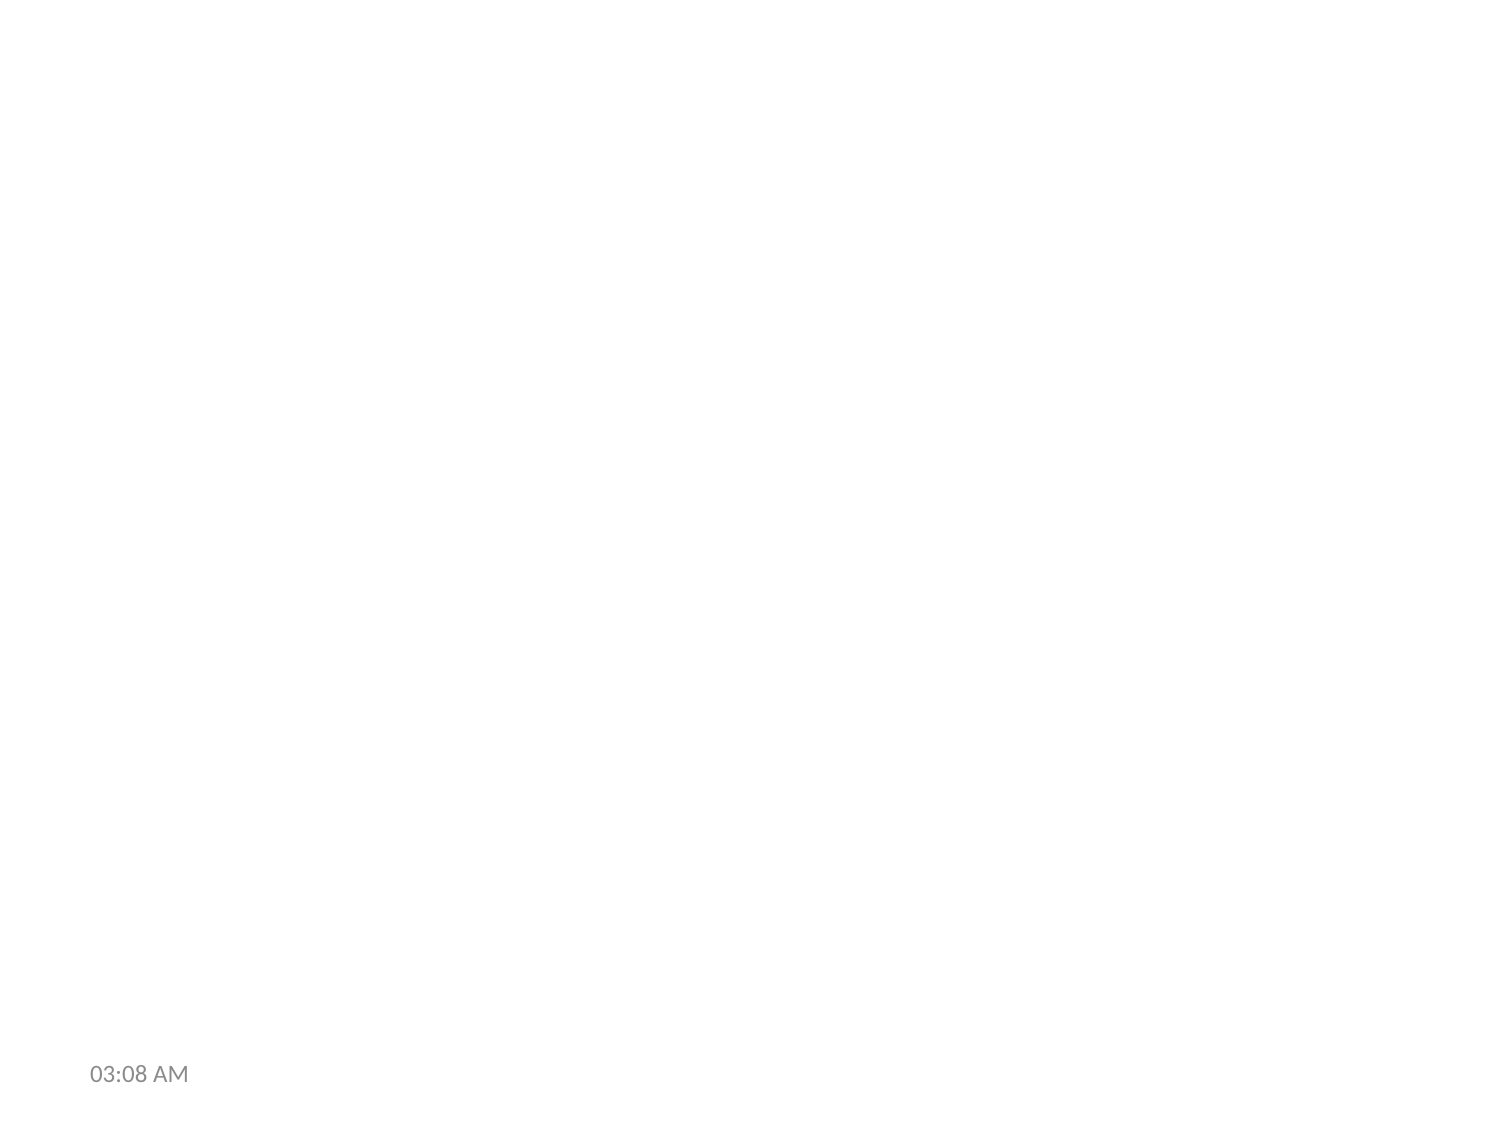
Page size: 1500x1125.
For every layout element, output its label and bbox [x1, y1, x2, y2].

slide_number [75, 1042, 425, 1103]
